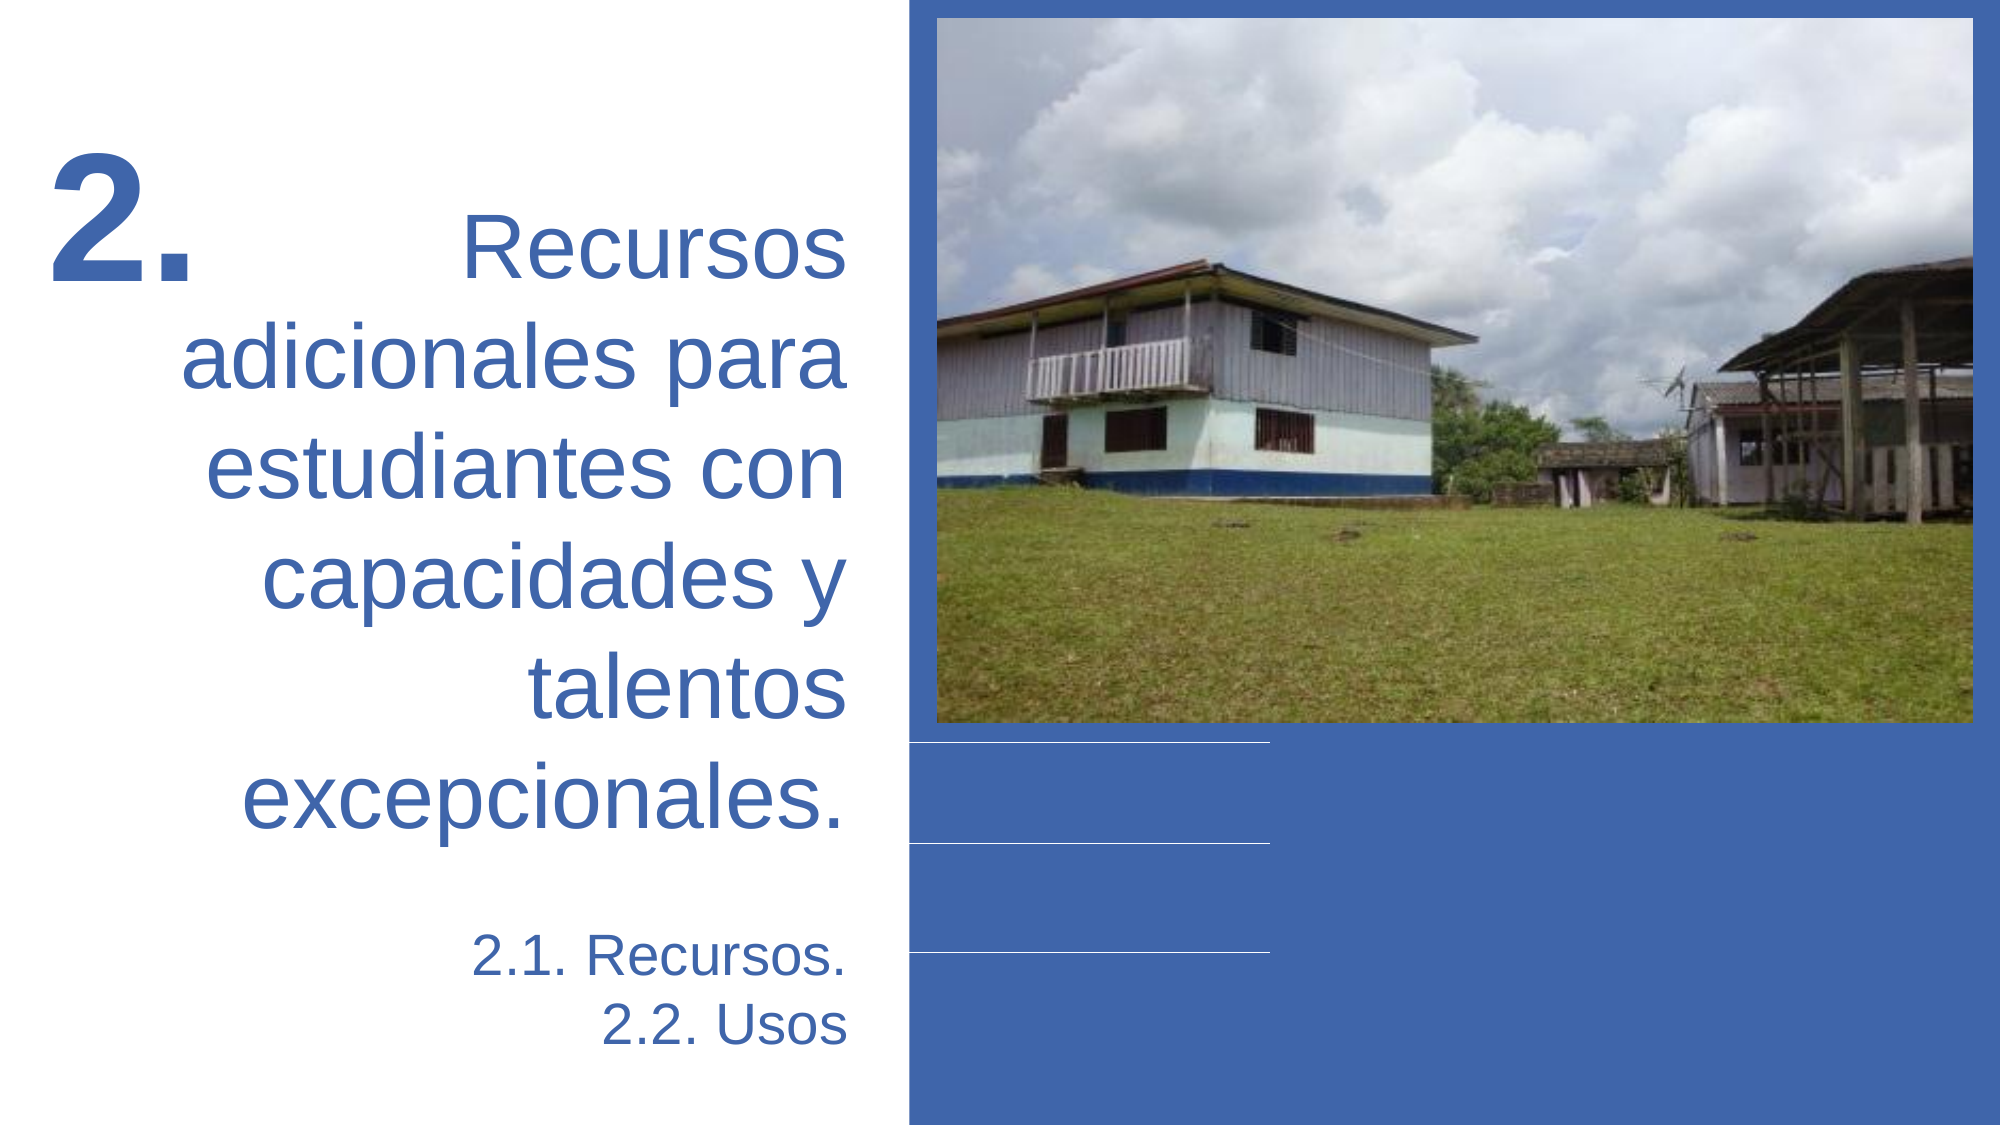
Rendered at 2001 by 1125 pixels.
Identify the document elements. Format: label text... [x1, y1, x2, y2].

text_box 2. [32, 91, 304, 326]
picture [937, 18, 1973, 723]
text_box Recursos adicionales para estudiantes con capacidades y talentos excepcionales. 2.1. Recursos. 2.2. Usos [151, 179, 864, 1064]
text_box [908, 0, 2000, 1125]
